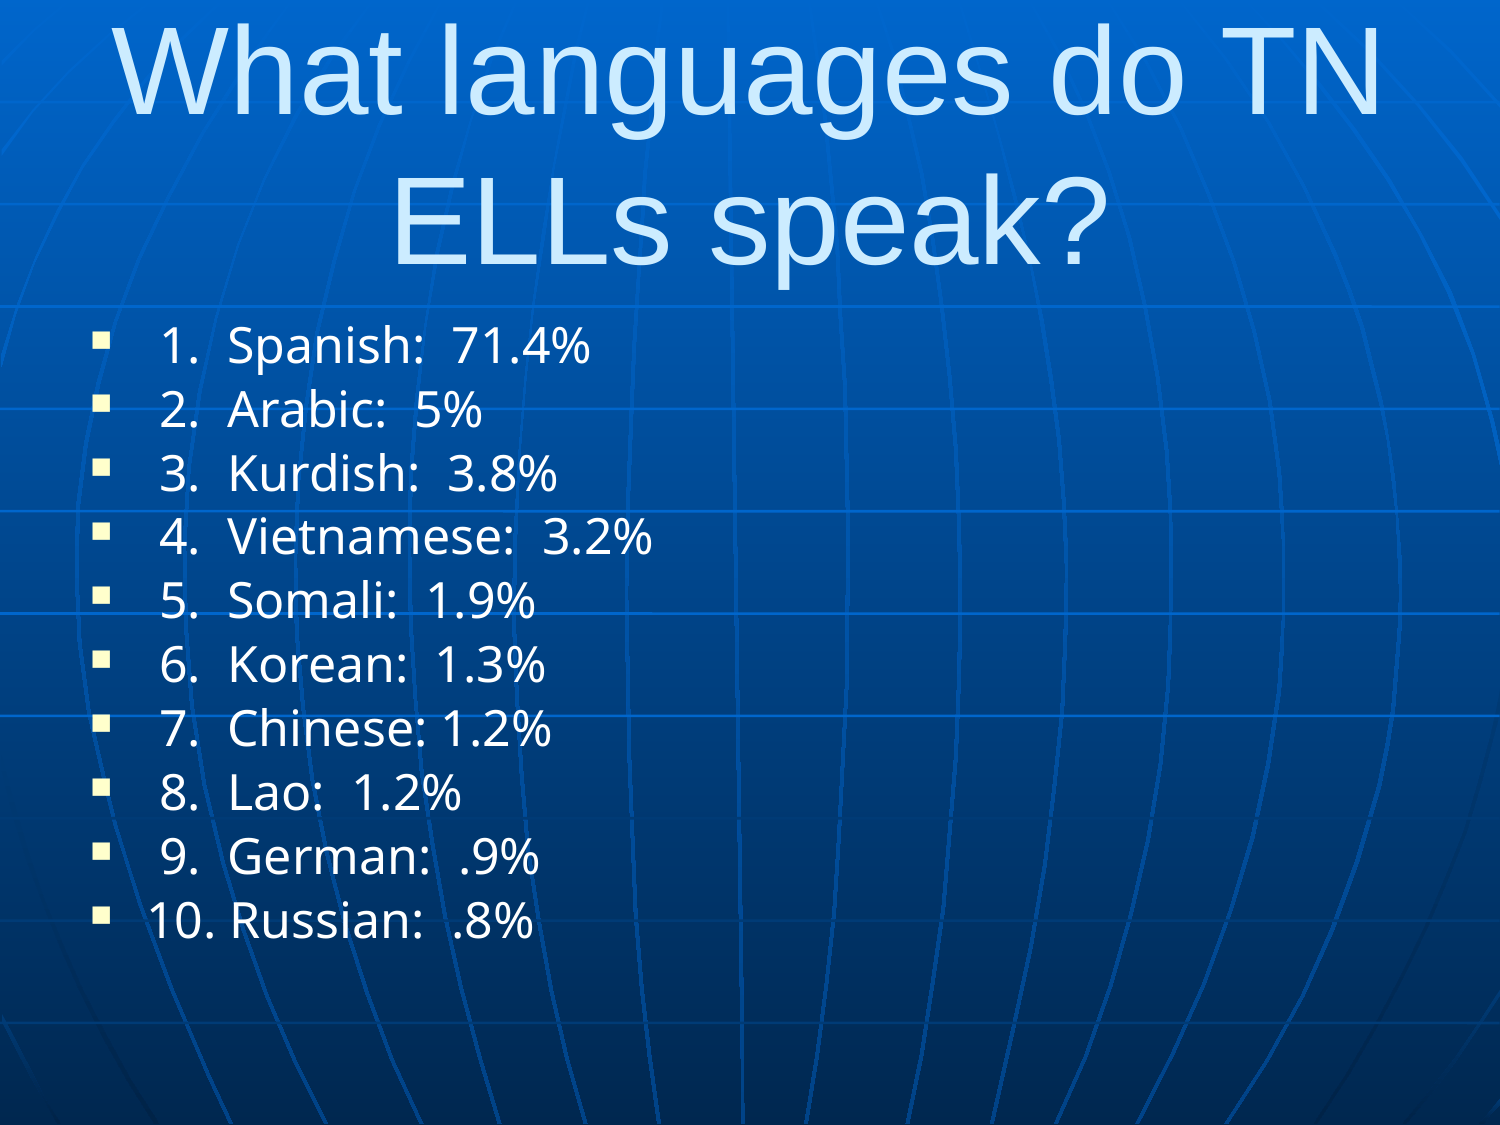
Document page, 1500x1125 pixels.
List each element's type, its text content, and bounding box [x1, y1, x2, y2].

title What languages do TN ELLs speak? [75, 45, 1425, 233]
list 1. Spanish: 71.4% 2. Arabic: 5% 3. Kurdish: 3.8% 4. Vietnamese: 3.2% 5. Somali: 1.9% 6. Korean: 1.3% 7. Chinese: 1.2% 8. Lao: 1.2% 9. German: .9% 10. Russian: .8% [75, 312, 1425, 1006]
